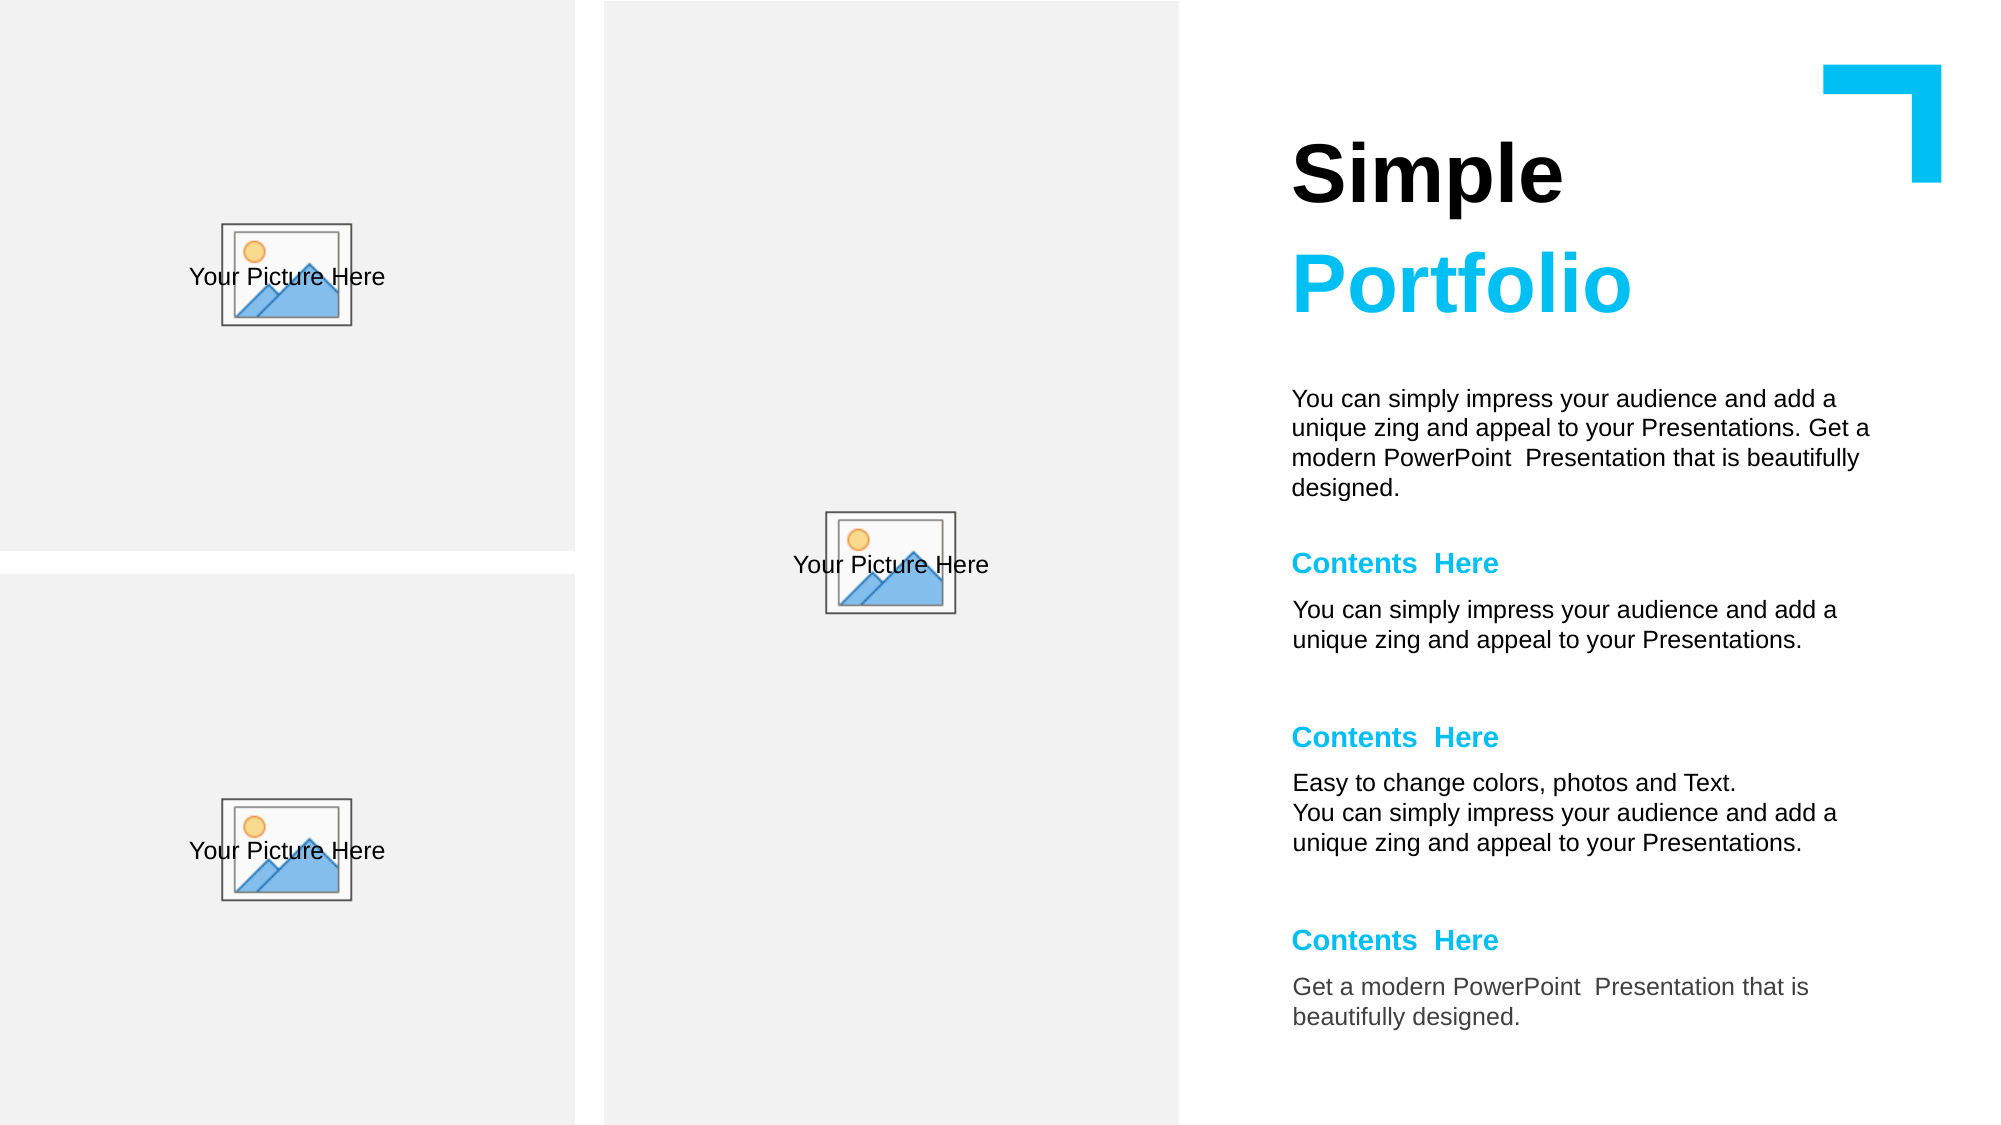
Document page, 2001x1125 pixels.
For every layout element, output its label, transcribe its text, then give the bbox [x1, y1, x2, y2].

picture [603, 0, 1179, 1125]
text_box You can simply impress your audience and add a unique zing and appeal to your Presentations. Get a modern PowerPoint Presentation that is beautifully designed. [1276, 374, 1890, 510]
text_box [1276, 537, 1890, 662]
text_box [1276, 913, 1890, 1039]
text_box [1276, 710, 1890, 866]
picture [0, 0, 575, 551]
picture [0, 574, 575, 1125]
text_box Simple Portfolio [1276, 101, 1693, 337]
